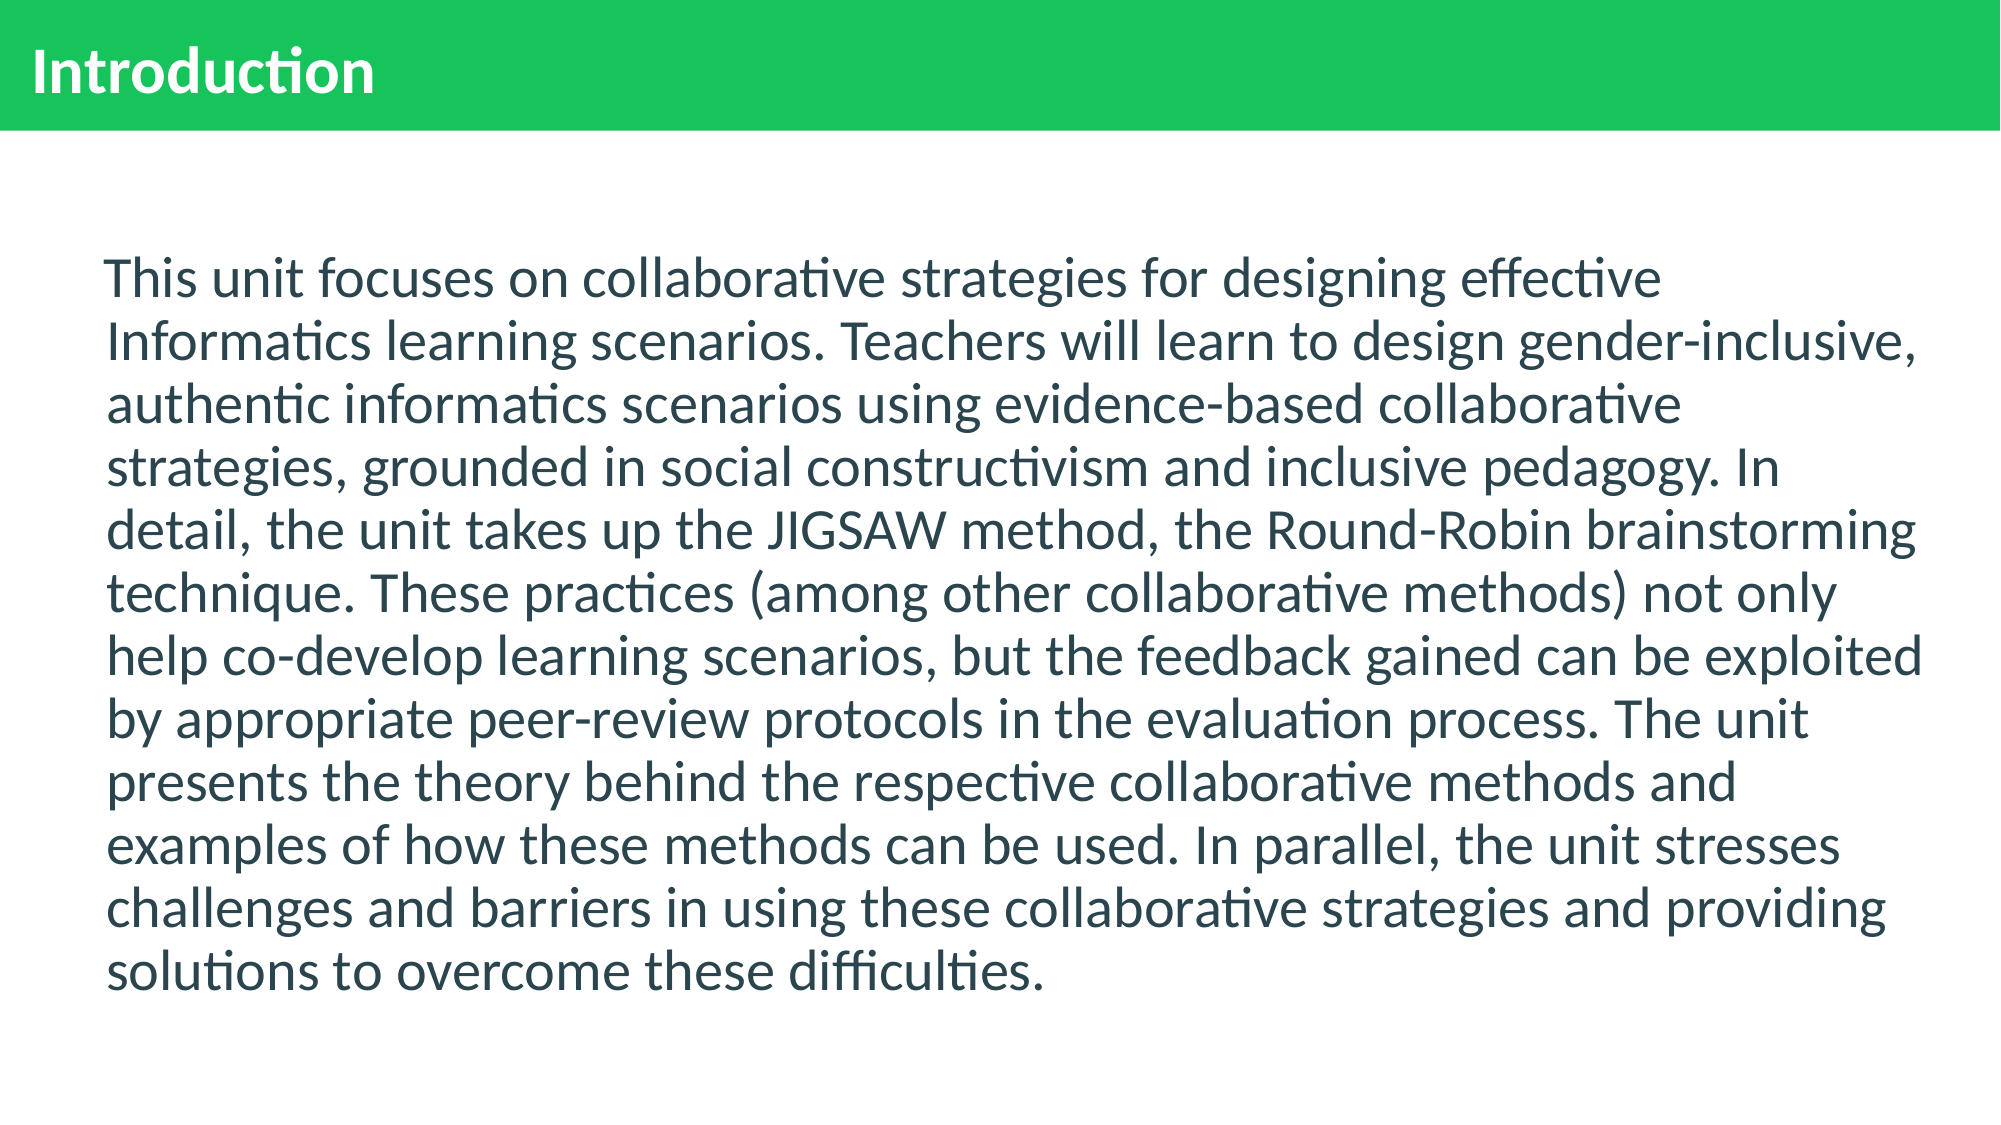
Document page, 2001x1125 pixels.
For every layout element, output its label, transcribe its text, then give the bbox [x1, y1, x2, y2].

list This unit focuses on collaborative strategies for designing effective Informatics learning scenarios. Teachers will learn to design gender-inclusive, authentic informatics scenarios using evidence-based collaborative strategies, grounded in social constructivism and inclusive pedagogy. In detail, the unit takes up the JIGSAW method, the Round-Robin brainstorming technique. These practices (among other collaborative methods) not only help co-develop learning scenarios, but the feedback gained can be exploited by appropriate peer-review protocols in the evaluation process. The unit presents the theory behind the respective collaborative methods and examples of how these methods can be used. In parallel, the unit stresses challenges and barriers in using these collaborative strategies and providing solutions to overcome these difficulties. [16, 239, 1950, 923]
title Introduction [16, 13, 1976, 131]
